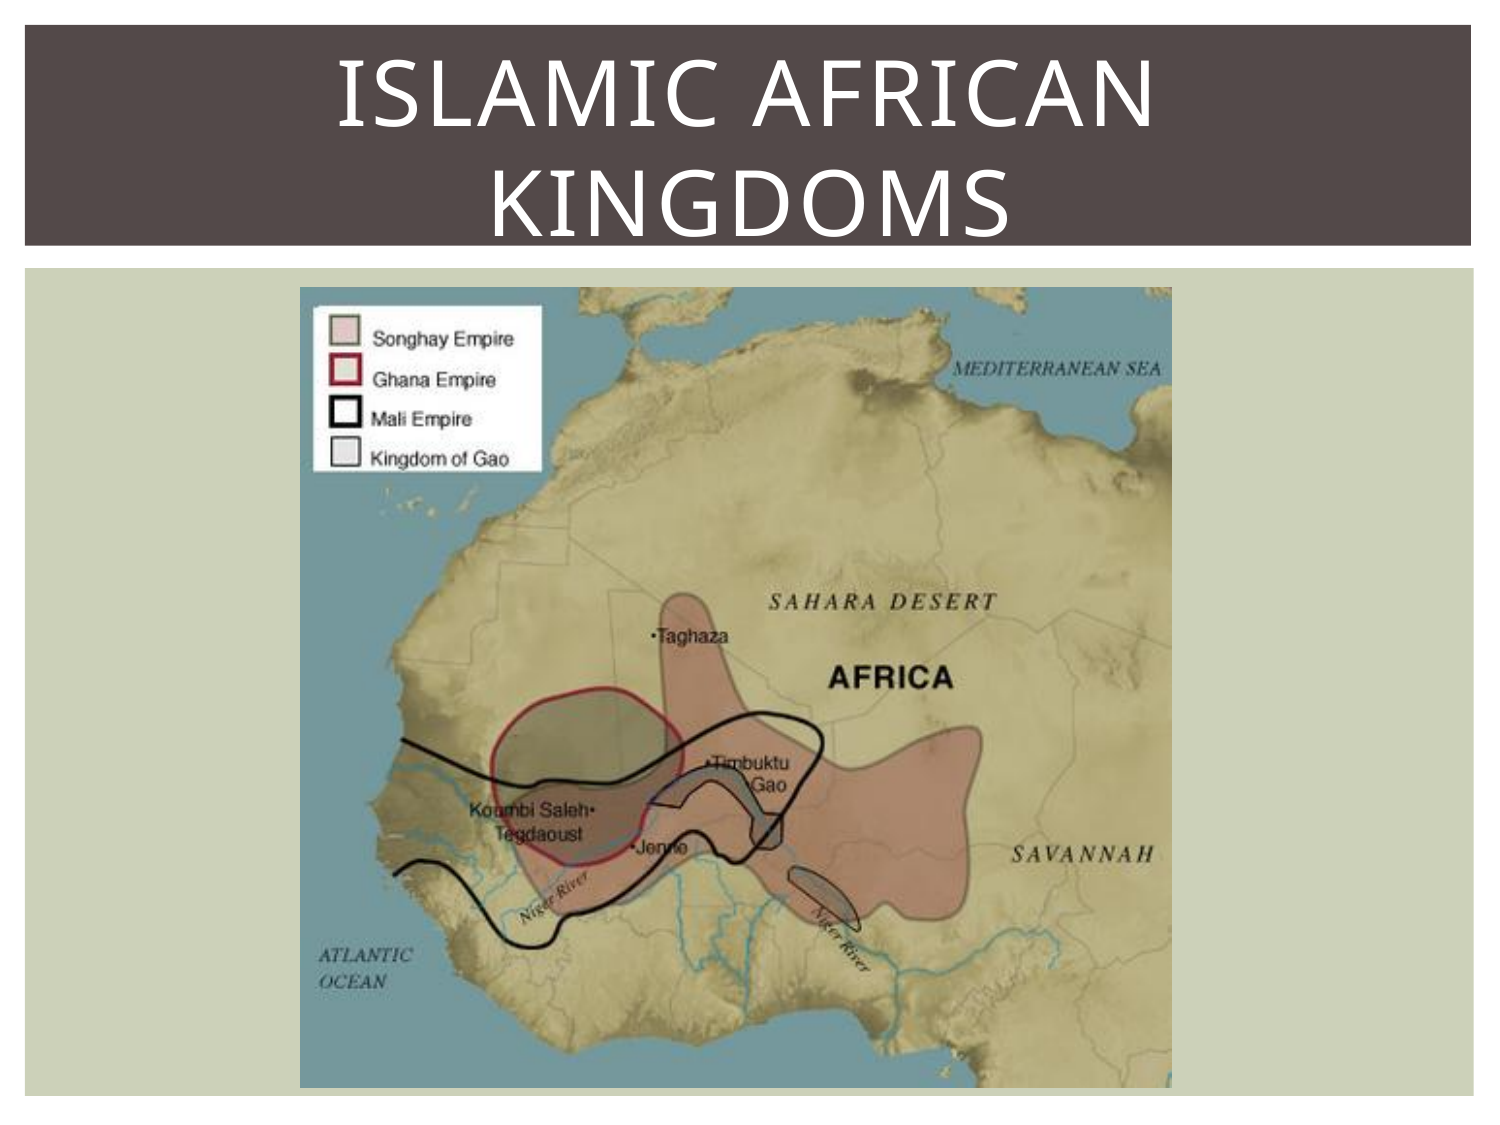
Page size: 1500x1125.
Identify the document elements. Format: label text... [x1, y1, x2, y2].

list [299, 287, 1172, 1088]
title Islamic African Kingdoms [62, 58, 1438, 232]
